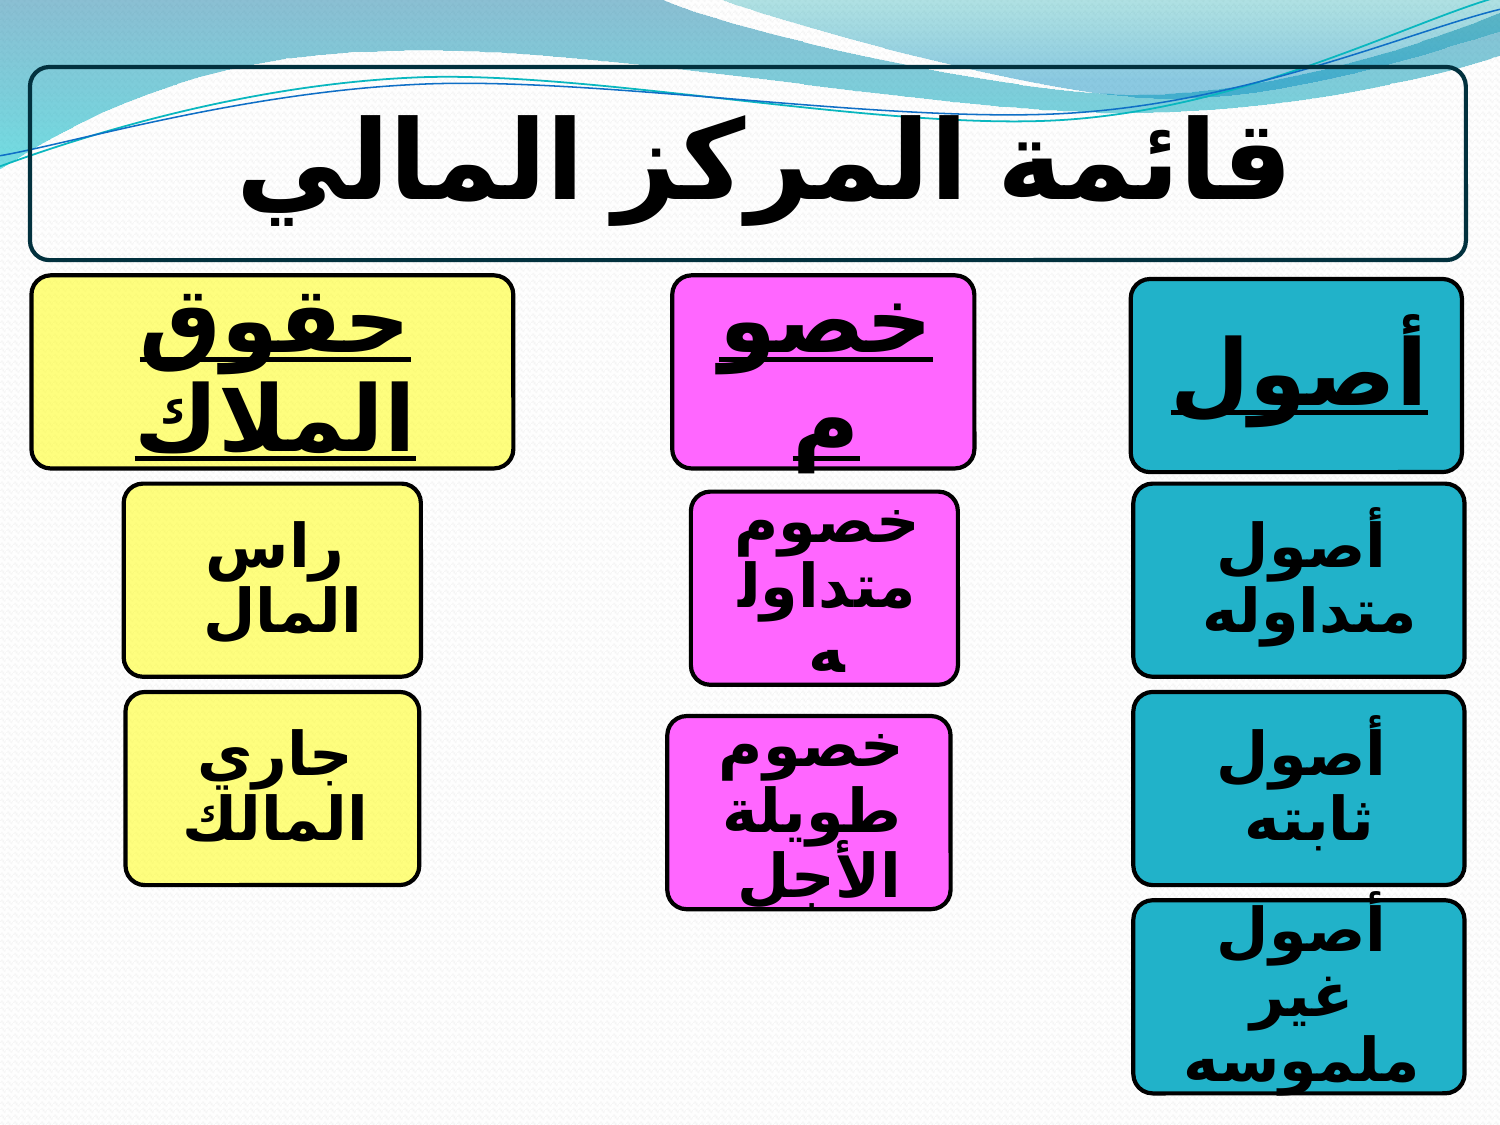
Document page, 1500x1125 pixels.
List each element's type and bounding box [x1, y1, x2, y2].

text_box [29, 66, 1467, 1095]
